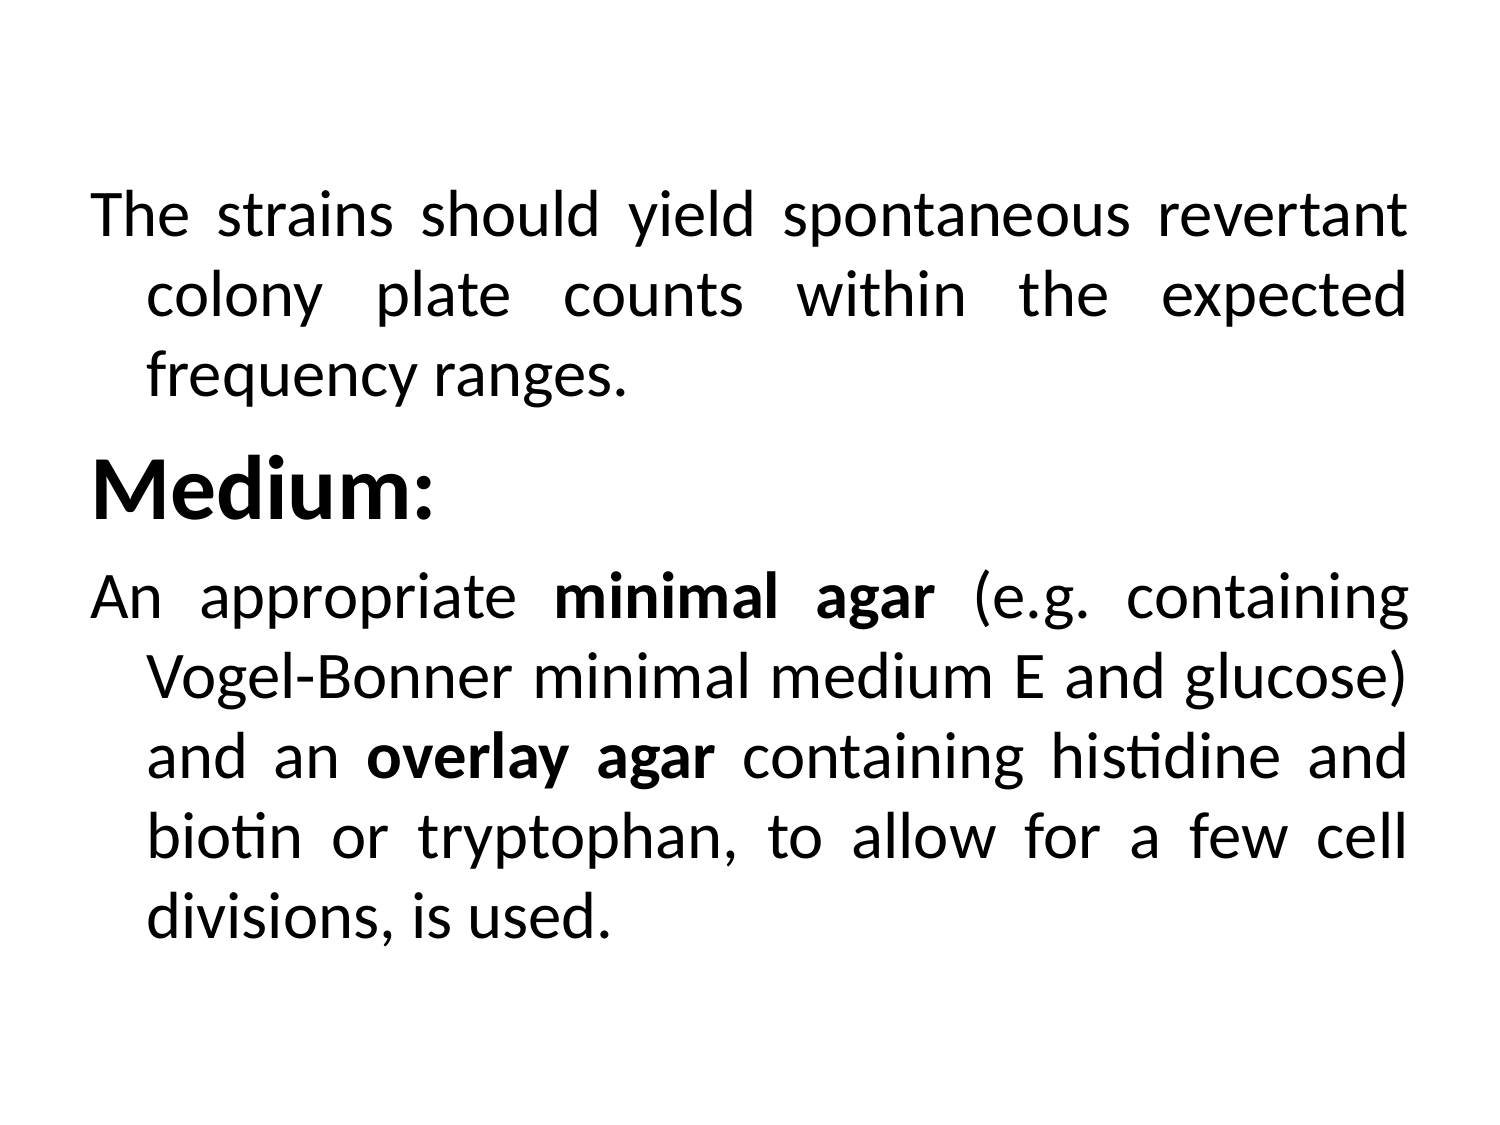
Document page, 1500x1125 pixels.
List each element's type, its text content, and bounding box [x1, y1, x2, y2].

list The strains should yield spontaneous revertant colony plate counts within the expected frequency ranges. Medium: An appropriate minimal agar (e.g. containing Vogel-Bonner minimal medium E and glucose) and an overlay agar containing histidine and biotin or tryptophan, to allow for a few cell divisions, is used. [75, 162, 1425, 1005]
